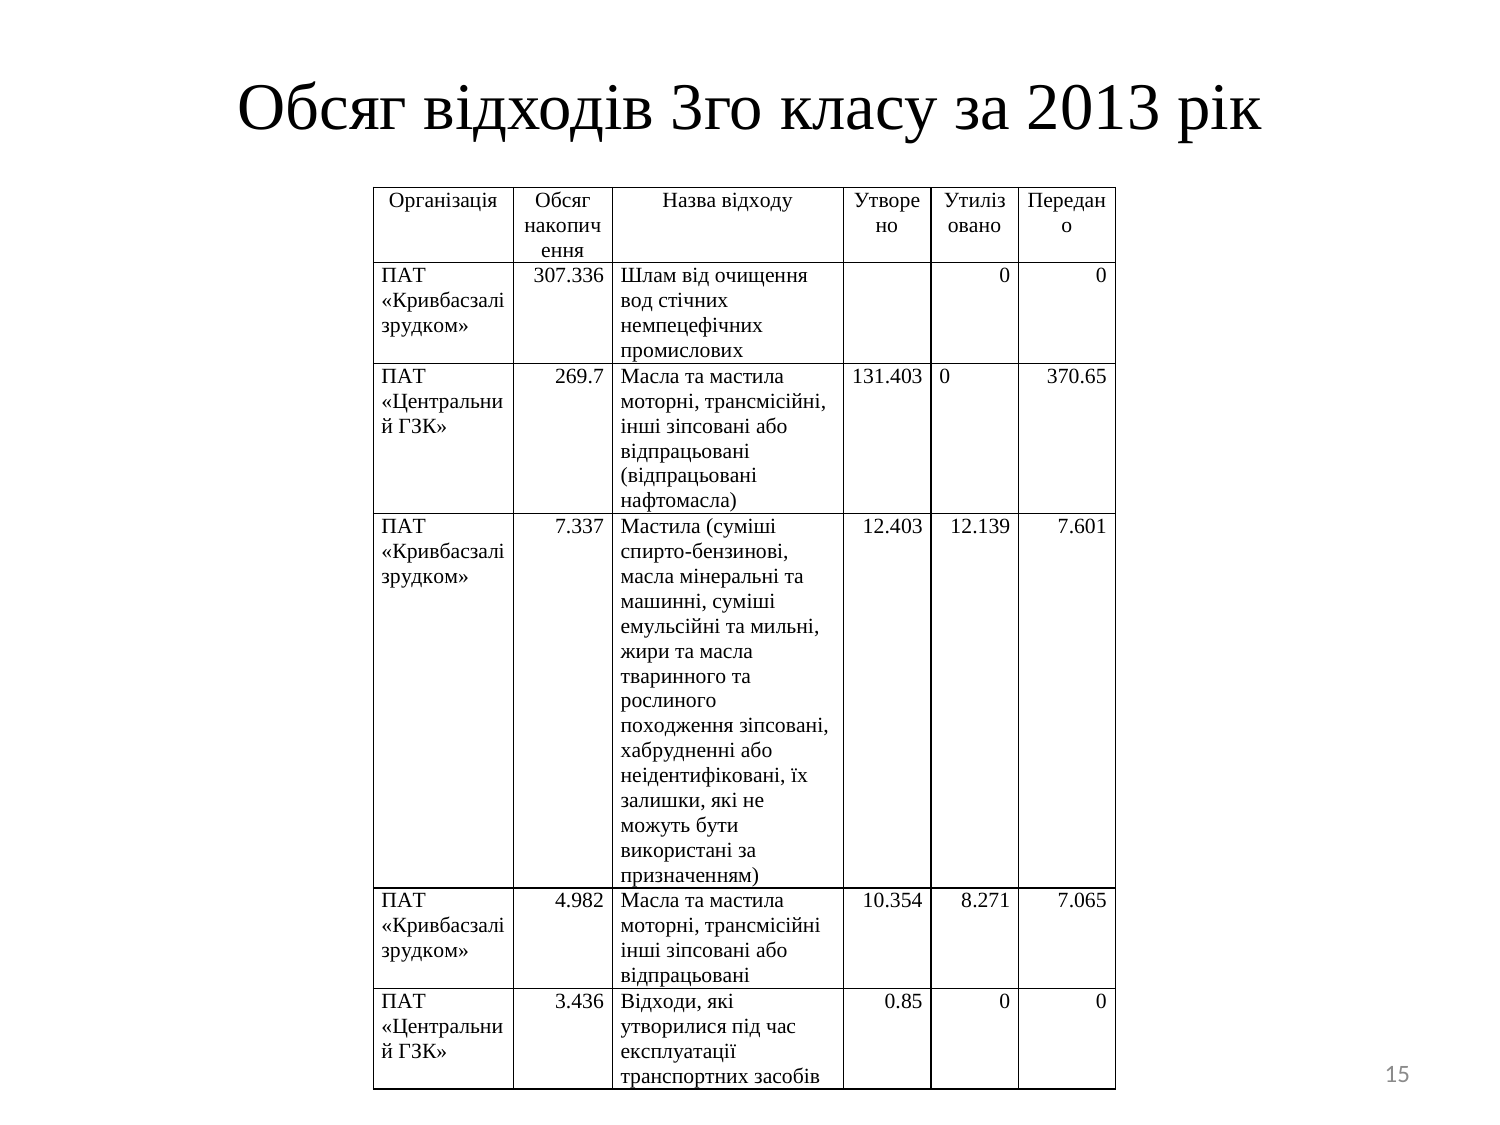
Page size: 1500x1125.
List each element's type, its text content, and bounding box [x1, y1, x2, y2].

slide_number 15 [1121, 1042, 1425, 1103]
title Обсяг відходів 3го класу за 2013 рік [75, 45, 1425, 161]
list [371, 172, 1117, 1109]
